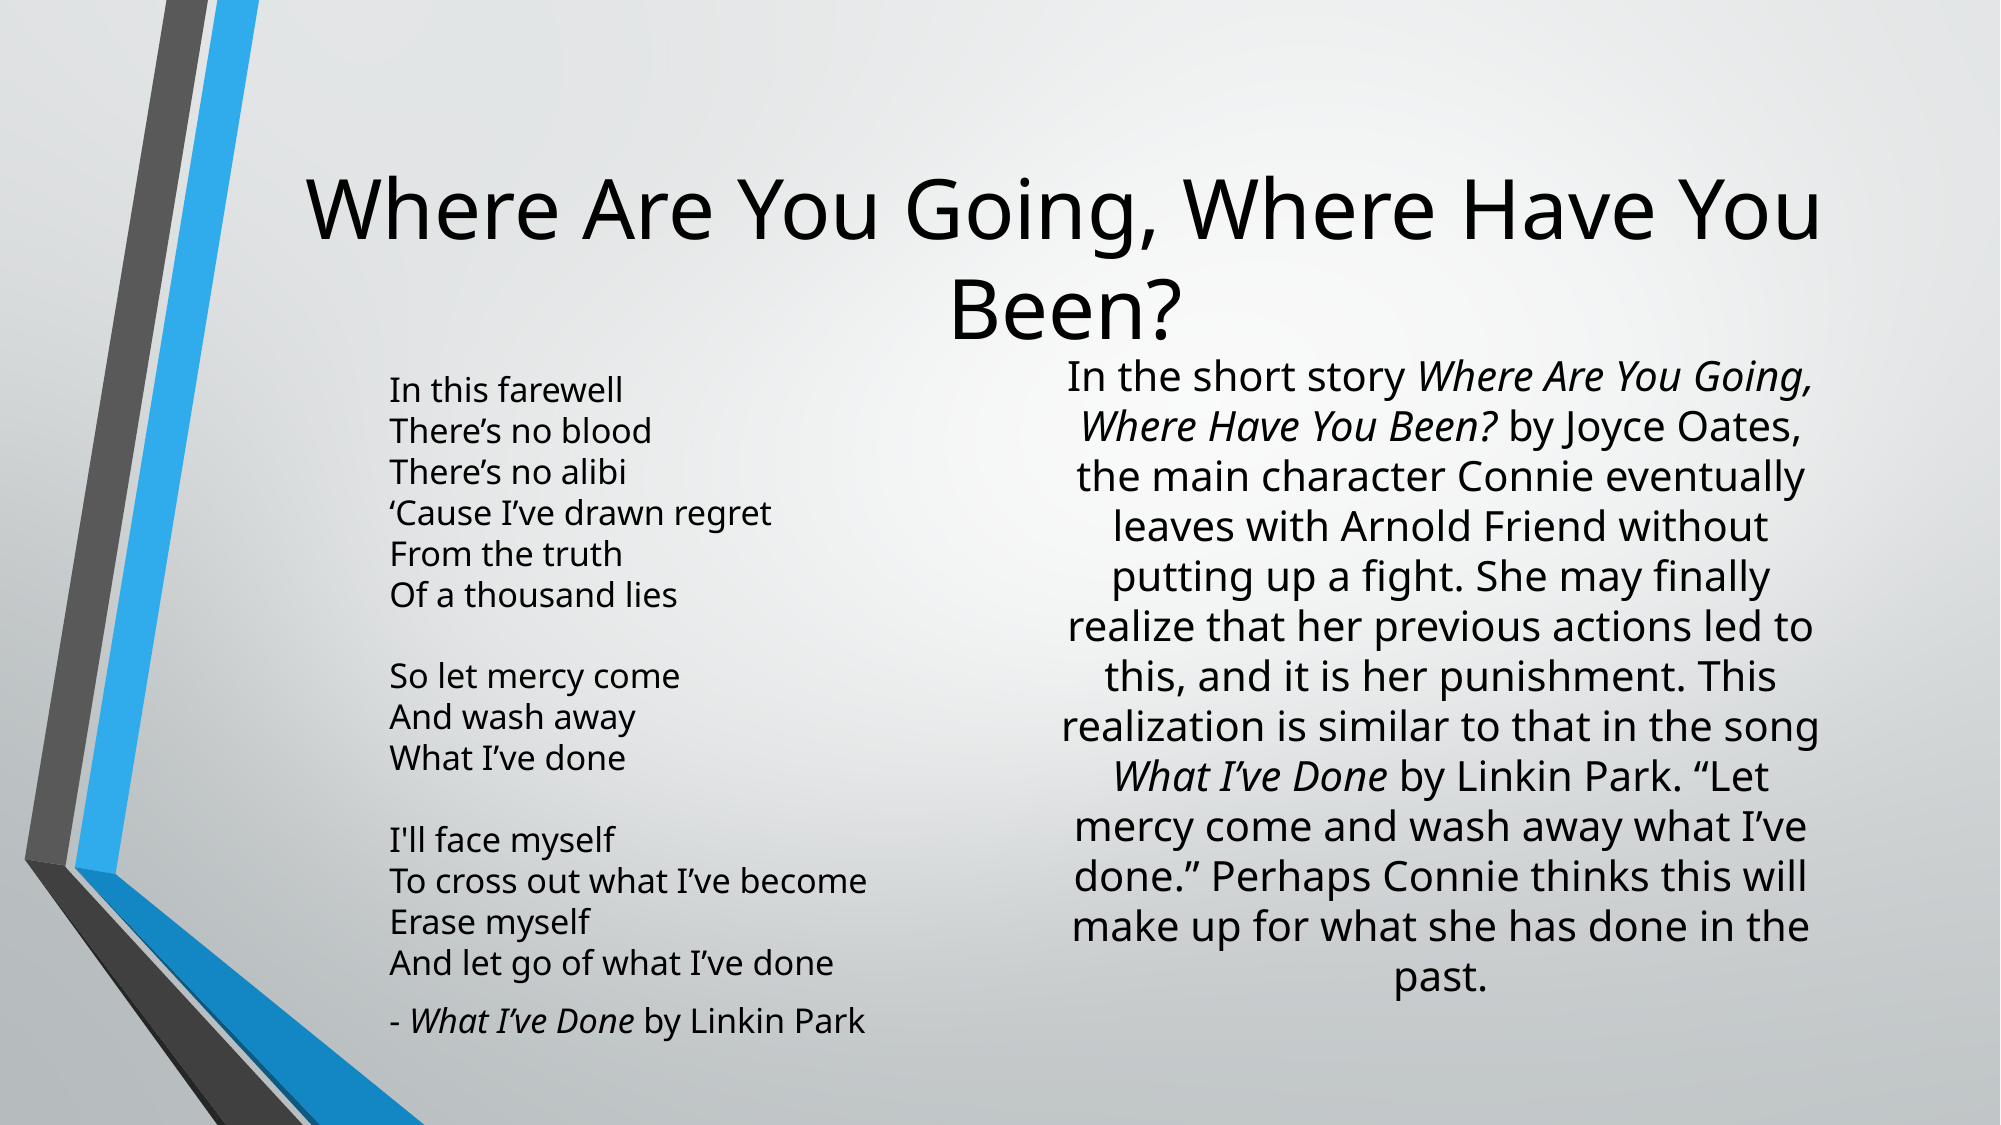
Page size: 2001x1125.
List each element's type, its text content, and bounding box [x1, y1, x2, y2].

title Where Are You Going, Where Have You Been? [243, 112, 1887, 400]
list In this farewell There’s no blood There’s no alibi ‘Cause I’ve drawn regret From the truth Of a thousand lies So let mercy come And wash away What I’ve done I'll face myself To cross out what I’ve become Erase myself And let go of what I’ve done - What I’ve Done by Linkin Park [374, 361, 909, 1063]
list In the short story Where Are You Going, Where Have You Been? by Joyce Oates, the main character Connie eventually leaves with Arnold Friend without putting up a fight. She may finally realize that her previous actions led to this, and it is her punishment. This realization is similar to that in the song What I’ve Done by Linkin Park. “Let mercy come and wash away what I’ve done.” Perhaps Connie thinks this will make up for what she has done in the past. [1039, 418, 1843, 931]
